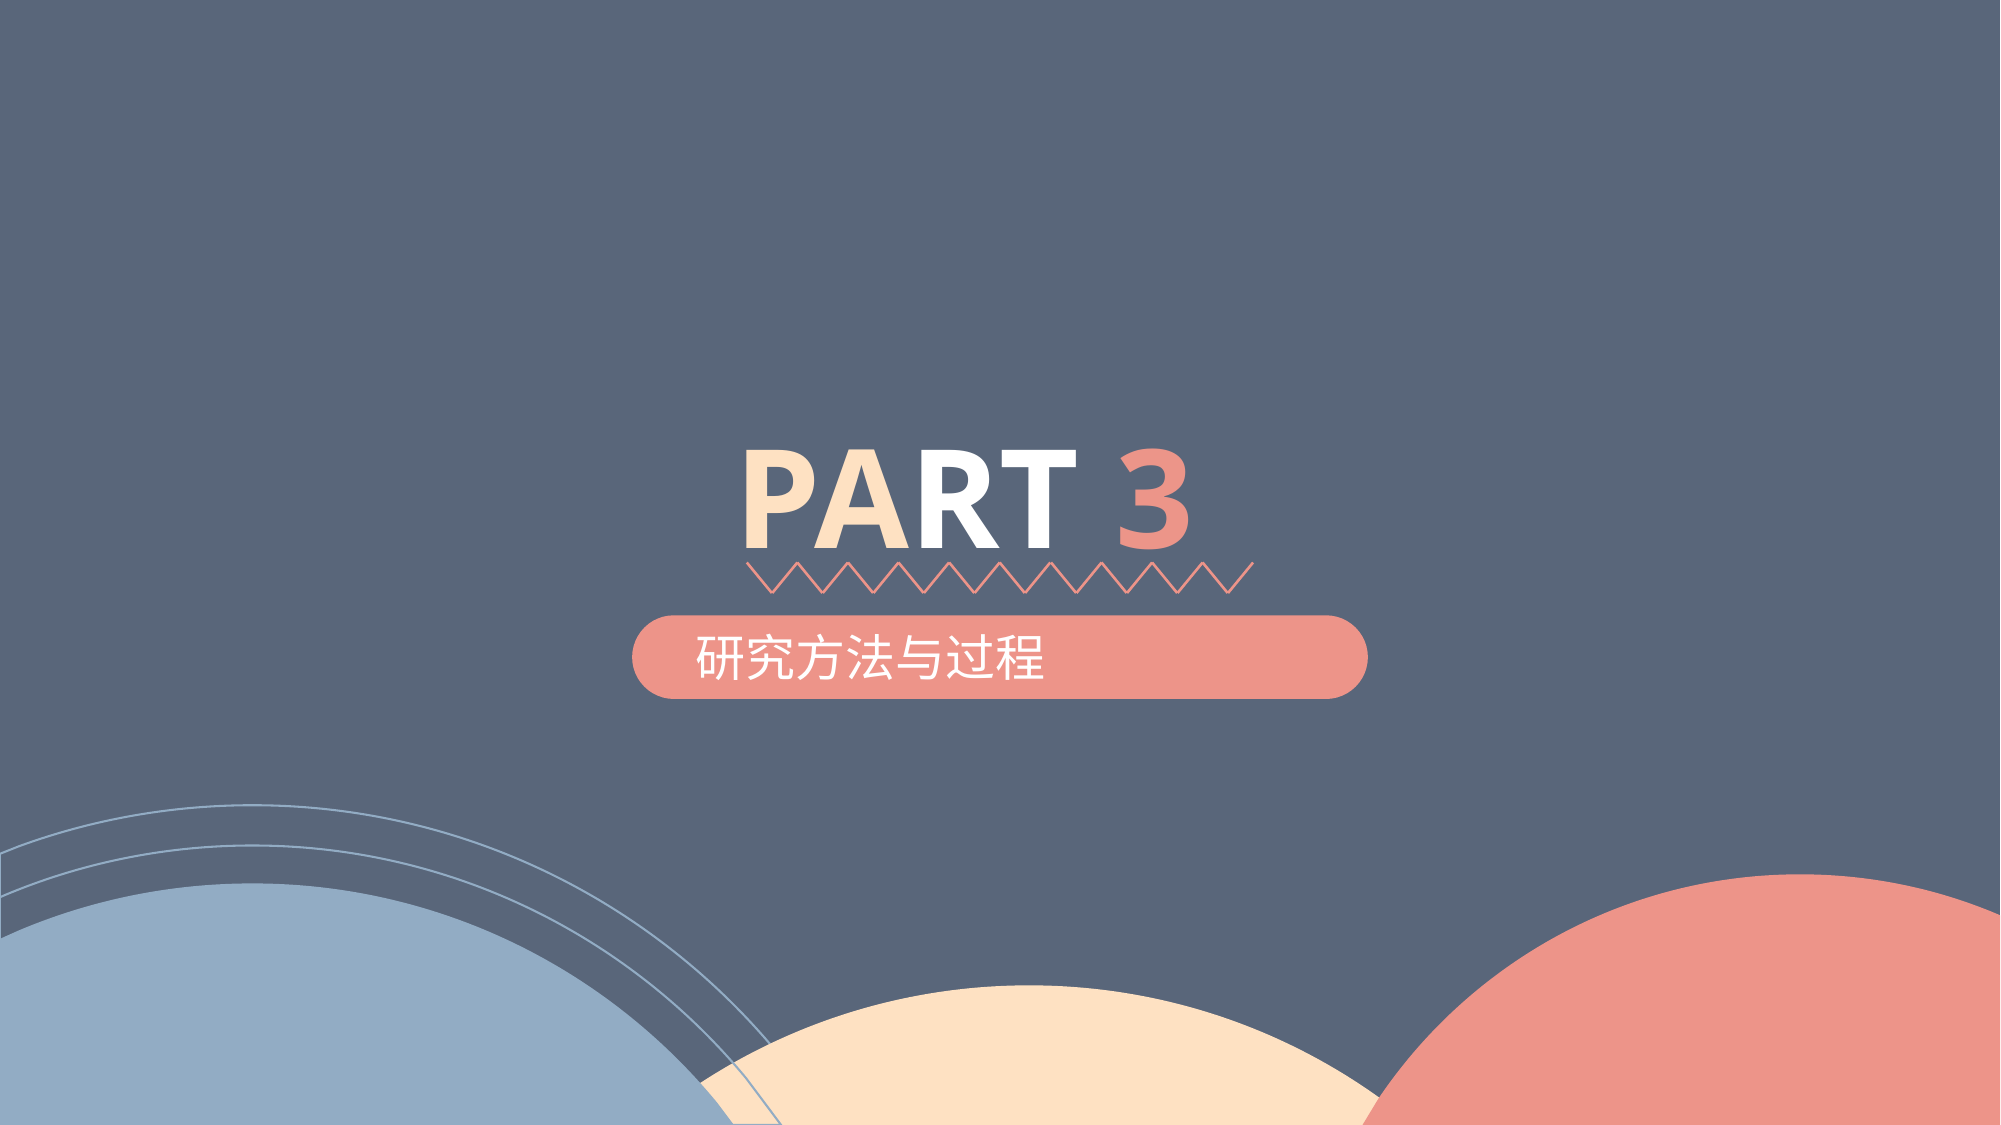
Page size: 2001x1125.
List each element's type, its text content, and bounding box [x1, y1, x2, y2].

text_box 研究方法与过程 [681, 619, 984, 694]
text_box PART 3 [1016, 411, 1266, 577]
text_box [1016, 614, 1369, 701]
text_box [631, 614, 984, 701]
text_box PART 3 [734, 411, 984, 577]
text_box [984, 324, 1016, 831]
text_box 研究方法与过程 [1016, 619, 1319, 694]
